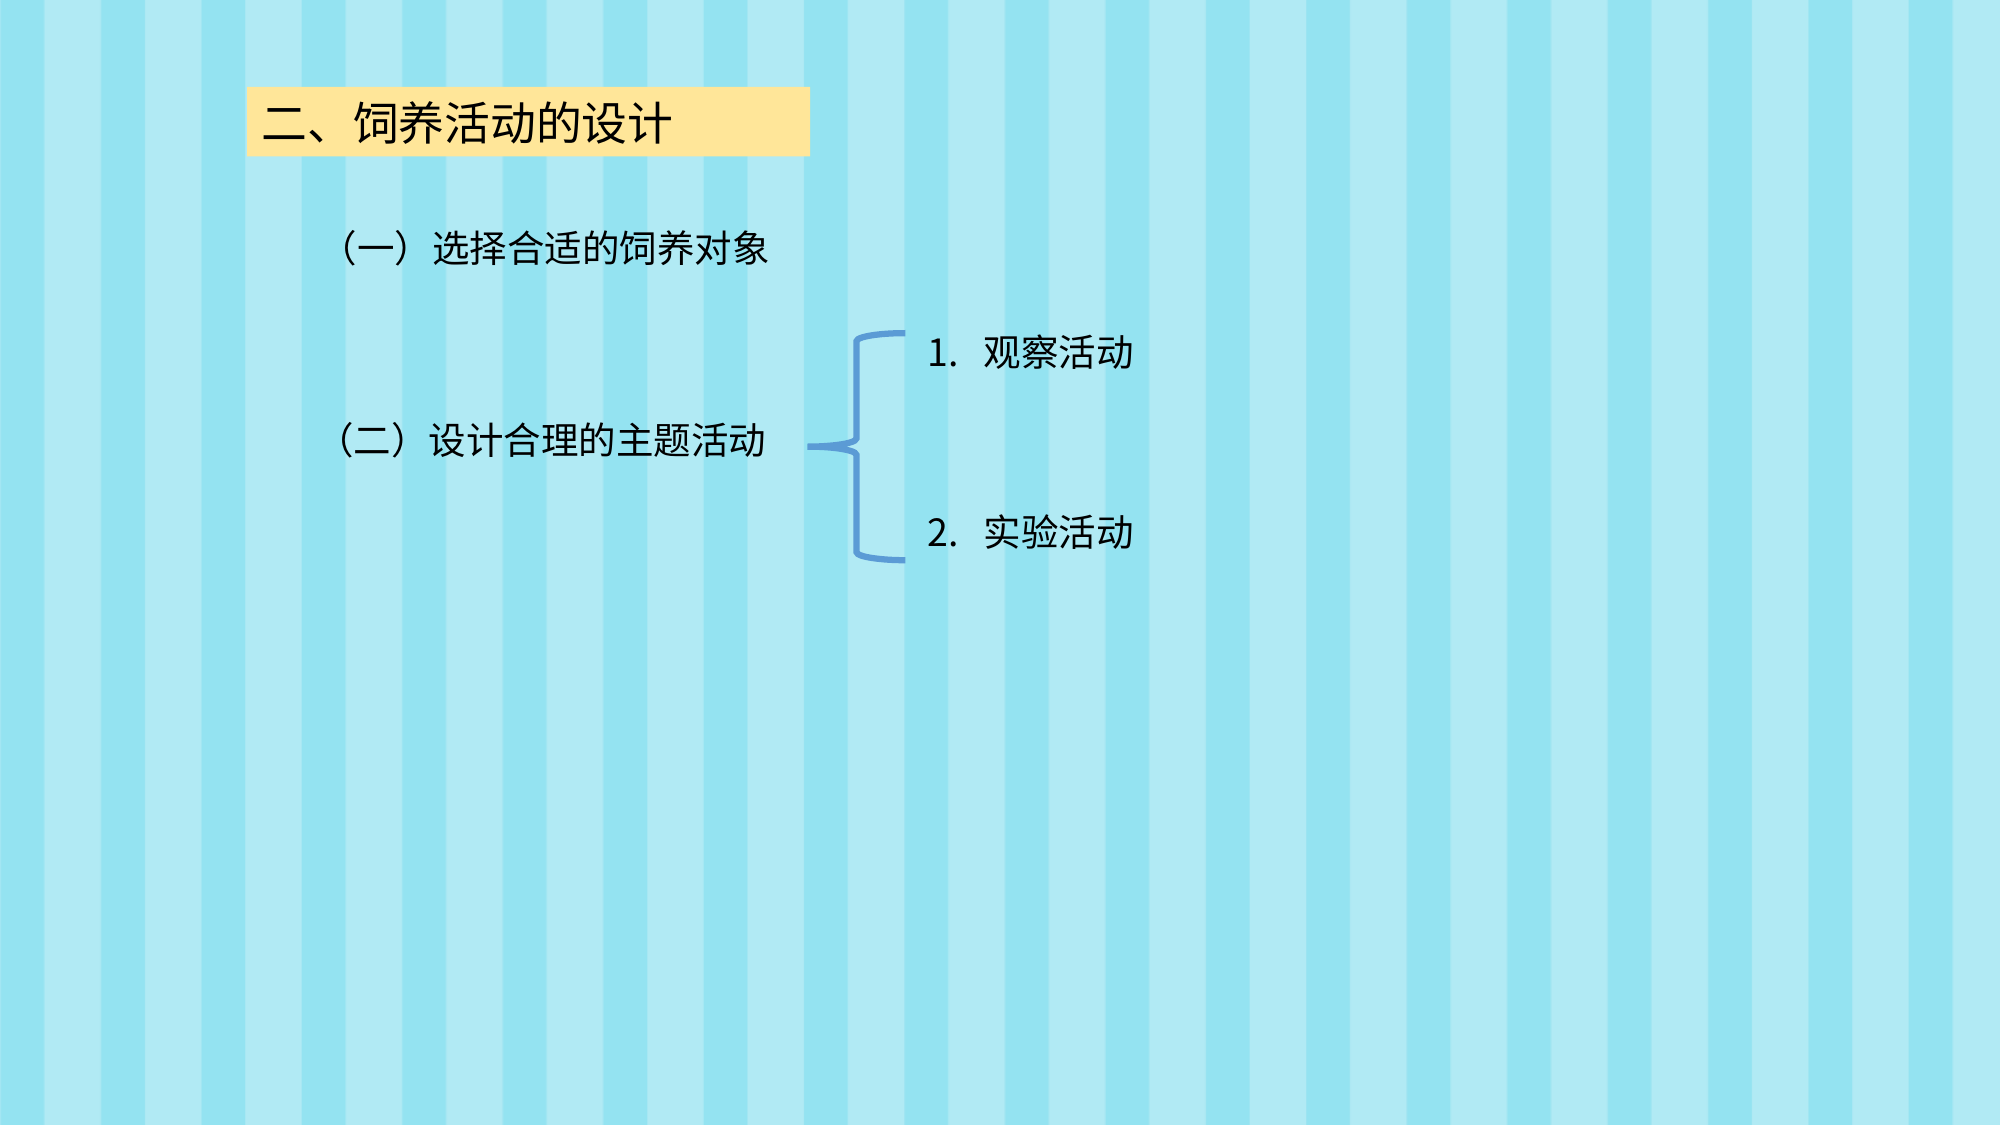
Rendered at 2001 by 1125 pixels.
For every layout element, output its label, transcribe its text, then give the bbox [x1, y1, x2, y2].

text_box （一）选择合适的饲养对象 [304, 217, 842, 278]
text_box 二、饲养活动的设计 [247, 86, 811, 157]
picture [0, 0, 2000, 1125]
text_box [301, 321, 1289, 565]
